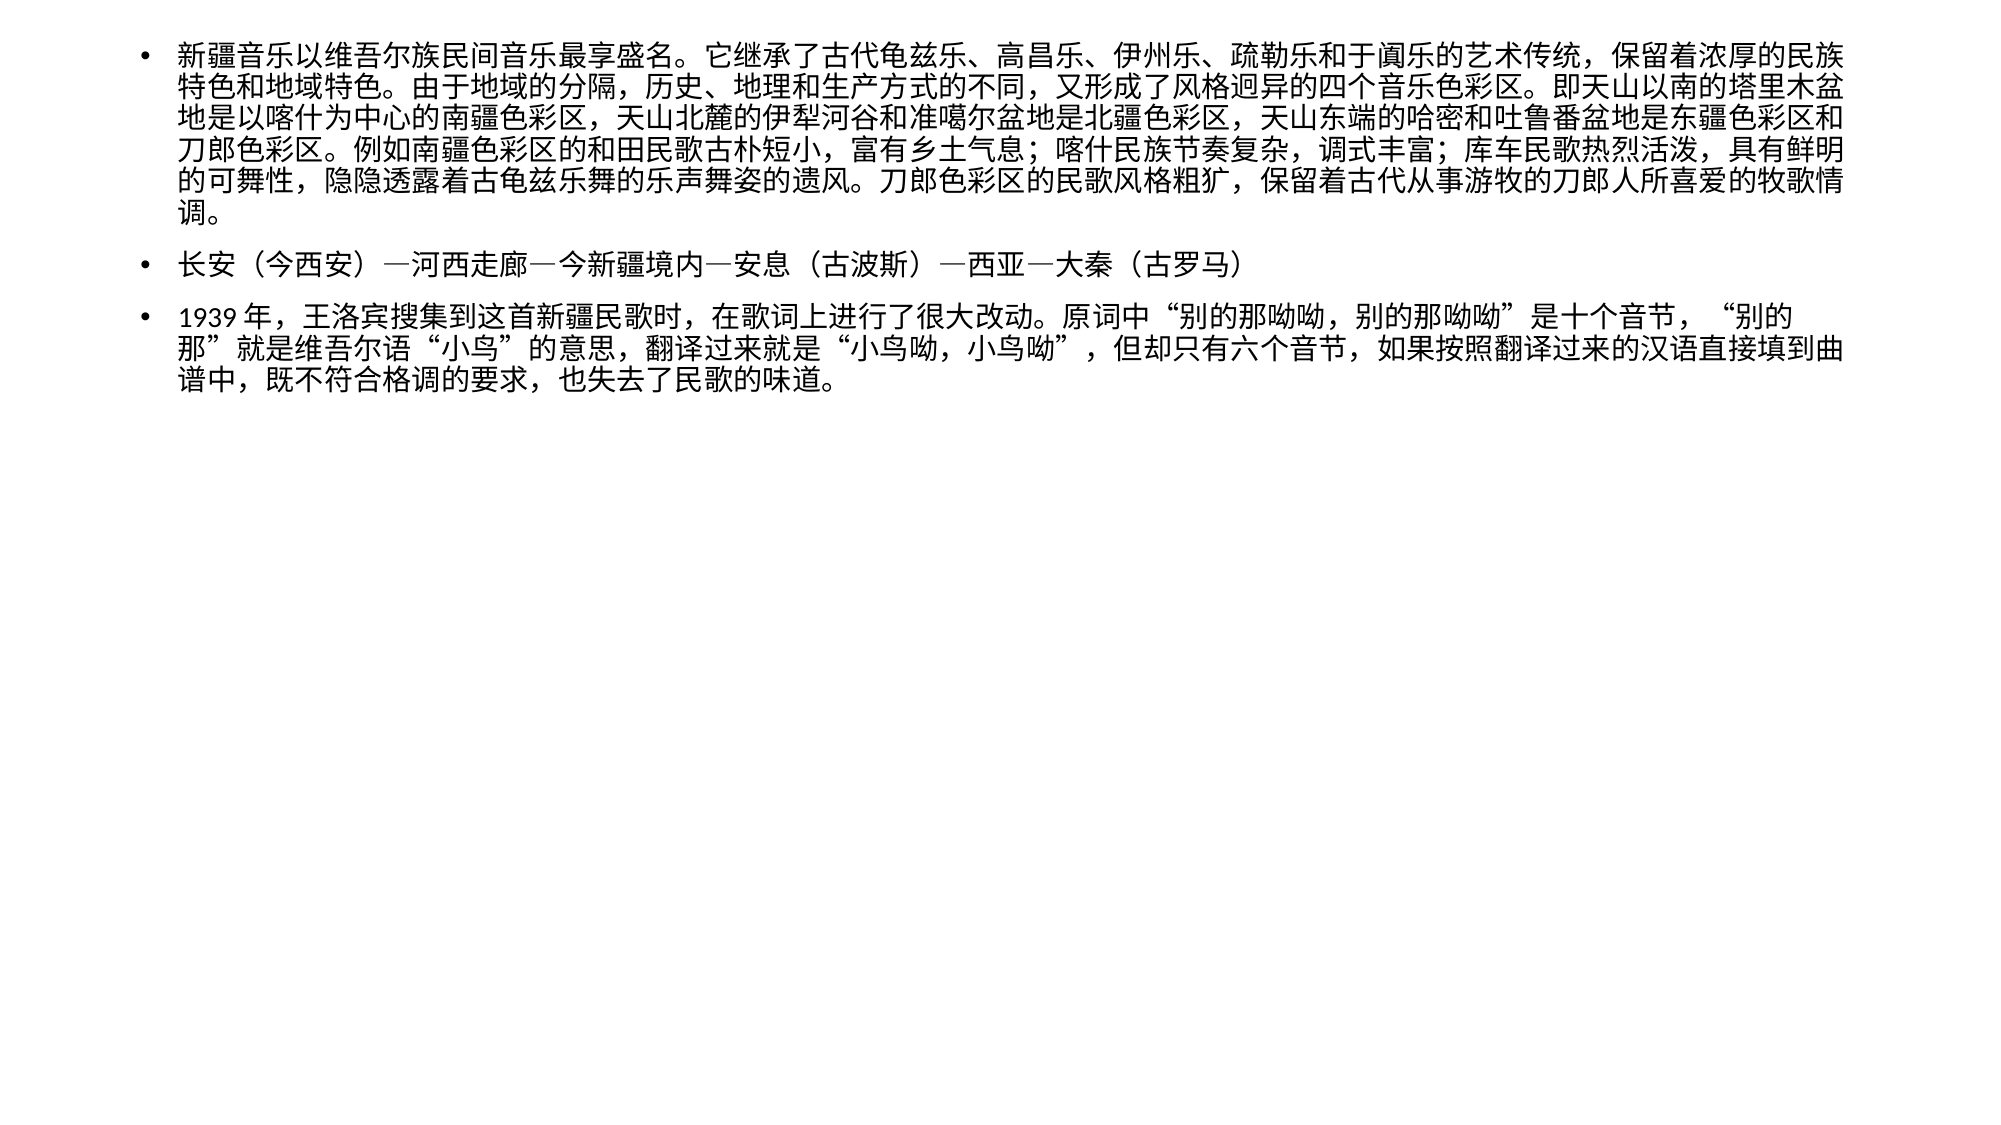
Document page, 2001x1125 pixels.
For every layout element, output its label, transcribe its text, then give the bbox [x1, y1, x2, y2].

list 新疆音乐以维吾尔族民间音乐最享盛名。它继承了古代龟兹乐、高昌乐、伊州乐、疏勒乐和于阗乐的艺术传统，保留着浓厚的民族特色和地域特色。由于地域的分隔，历史、地理和生产方式的不同，又形成了风格迥异的四个音乐色彩区。即天山以南的塔里木盆地是以喀什为中心的南疆色彩区，天山北麓的伊犁河谷和准噶尔盆地是北疆色彩区，天山东端的哈密和吐鲁番盆地是东疆色彩区和刀郎色彩区。例如南疆色彩区的和田民歌古朴短小，富有乡土气息；喀什民族节奏复杂，调式丰富；库车民歌热烈活泼，具有鲜明的可舞性，隐隐透露着古龟兹乐舞的乐声舞姿的遗风。刀郎色彩区的民歌风格粗犷，保留着古代从事游牧的刀郎人所喜爱的牧歌情调。 长安（今西安）—河西走廊—今新疆境内—安息（古波斯）—西亚—大秦（古罗马） 1939年，王洛宾搜集到这首新疆民歌时，在歌词上进行了很大改动。原词中“别的那呦呦，别的那呦呦”是十个音节，“别的那”就是维吾尔语“小鸟”的意思，翻译过来就是“小鸟呦，小鸟呦”，但却只有六个音节，如果按照翻译过来的汉语直接填到曲谱中，既不符合格调的要求，也失去了民歌的味道。 [125, 33, 1863, 1014]
